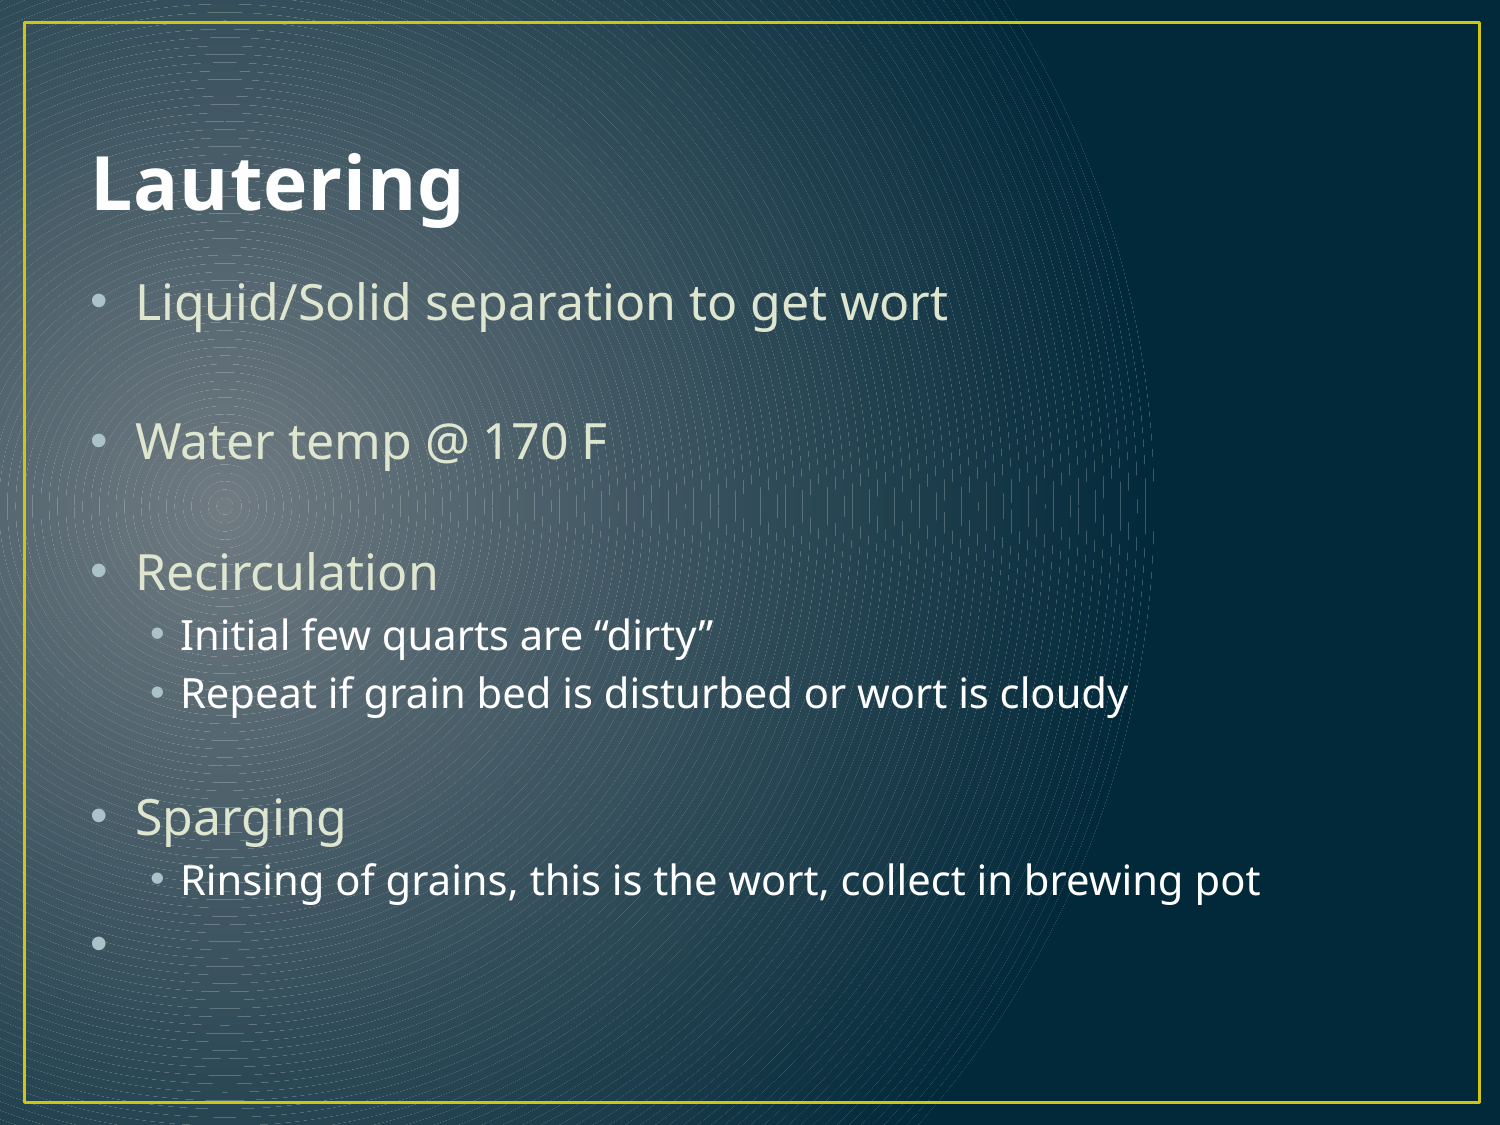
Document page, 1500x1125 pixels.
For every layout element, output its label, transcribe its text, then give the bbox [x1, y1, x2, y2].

list Liquid/Solid separation to get wort Water temp @ 170 F Recirculation Initial few quarts are “dirty” Repeat if grain bed is disturbed or wort is cloudy Sparging Rinsing of grains, this is the wort, collect in brewing pot [75, 262, 1425, 1005]
title Lautering [75, 45, 1425, 233]
